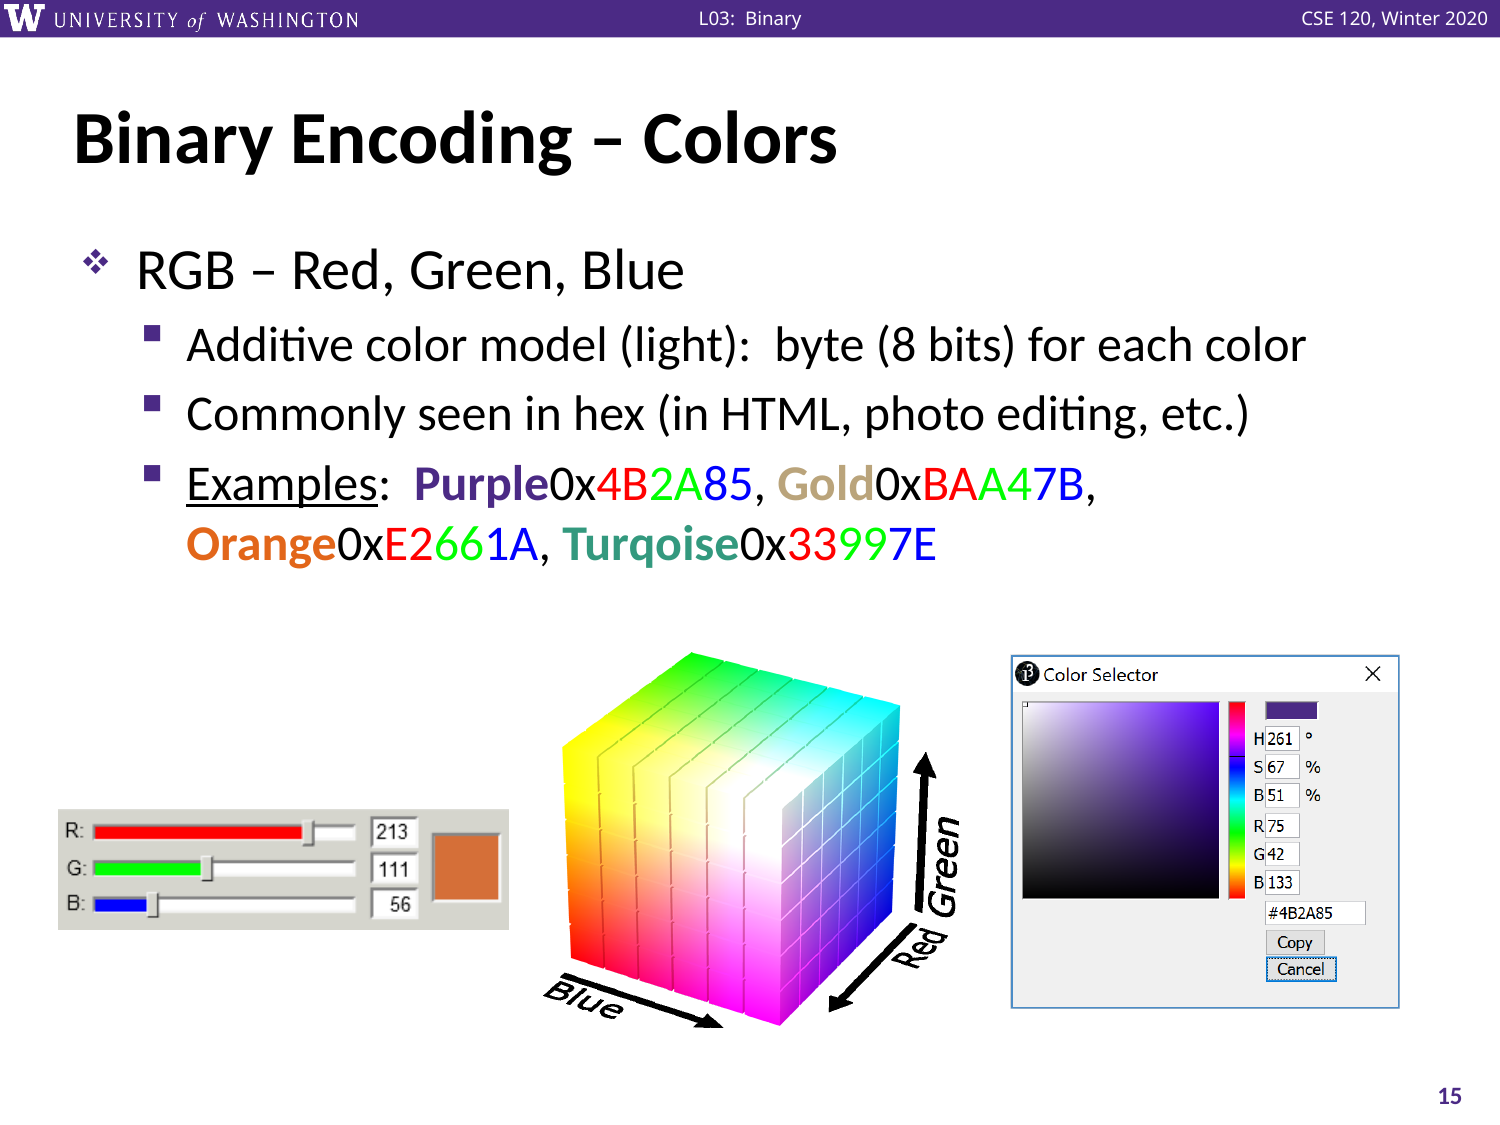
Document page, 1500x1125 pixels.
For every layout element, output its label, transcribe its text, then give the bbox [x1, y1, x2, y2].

picture [4, 4, 358, 32]
picture [1009, 654, 1401, 1009]
picture [58, 808, 509, 930]
title Binary Encoding – Colors [58, 71, 1438, 197]
slide_number 15 [1400, 1065, 1500, 1125]
picture [543, 652, 959, 1028]
